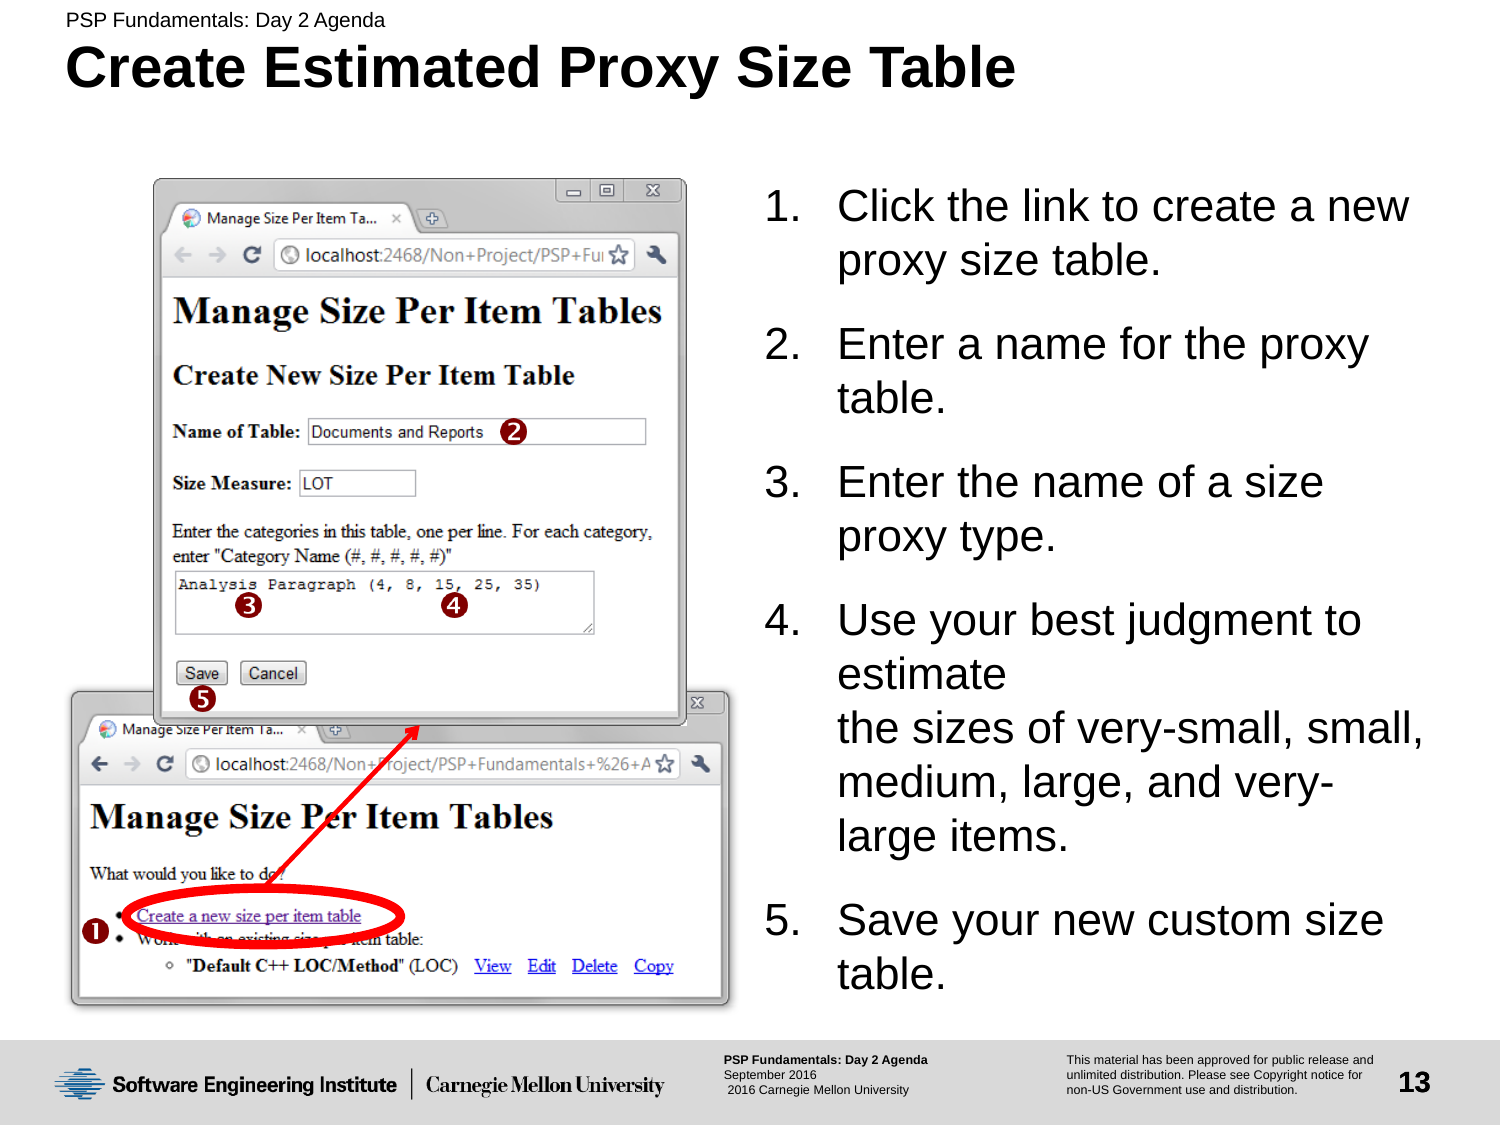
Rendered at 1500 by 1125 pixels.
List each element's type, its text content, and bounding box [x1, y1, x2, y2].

title Create Estimated Proxy Size Table [65, 37, 1430, 148]
list Click the link to create a new proxy size table. Enter a name for the proxy table. Enter the name of a size proxy type. Use your best judgment to estimate the sizes of very-small, small, medium, large, and very-large items. Save your new custom size table. [764, 176, 1432, 1016]
picture [46, 1061, 673, 1104]
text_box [63, 178, 740, 1016]
